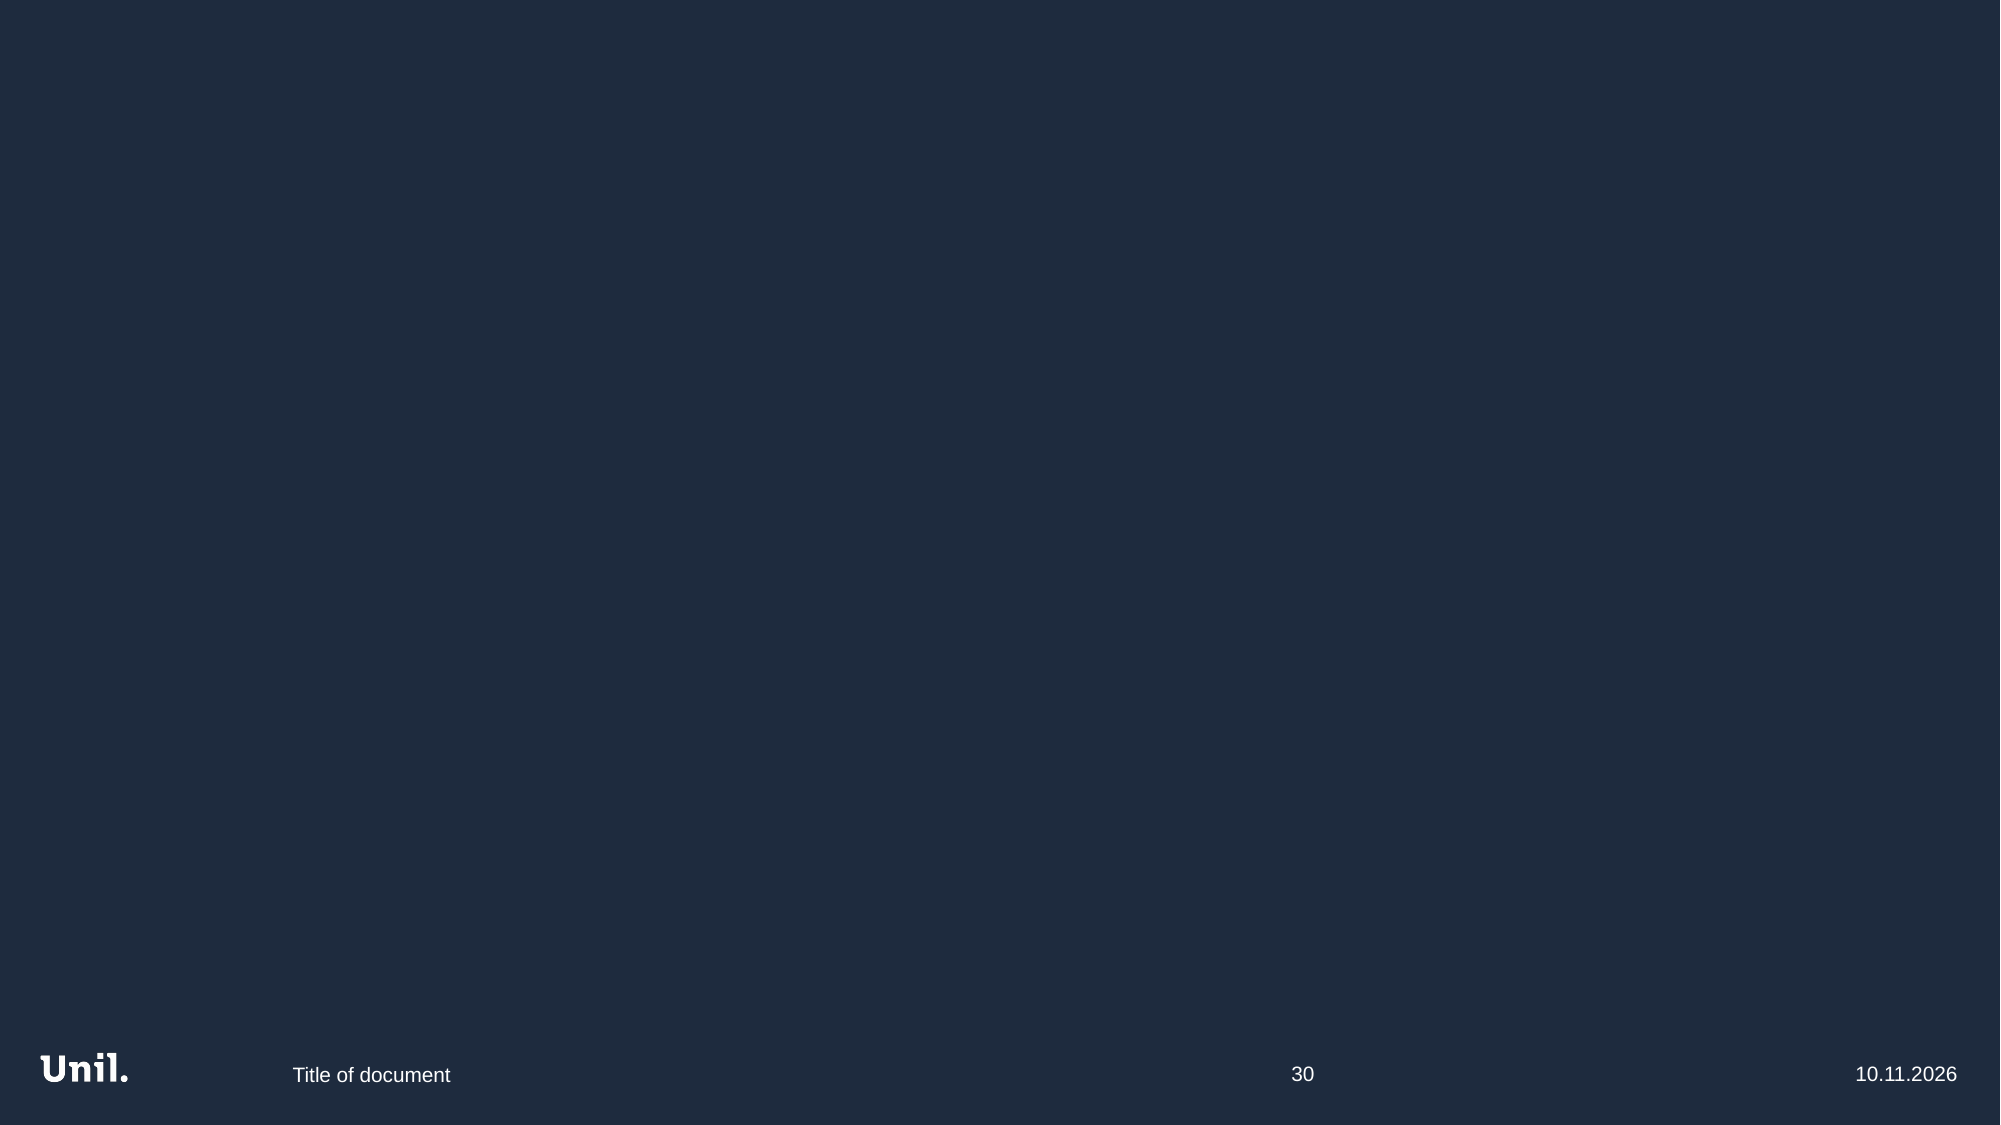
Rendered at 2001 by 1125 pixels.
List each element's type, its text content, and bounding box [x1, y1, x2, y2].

footer Title of document [292, 1011, 1048, 1087]
slide_number 30 [1250, 1037, 1355, 1086]
picture [27, 1042, 141, 1095]
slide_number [1789, 1026, 1958, 1086]
